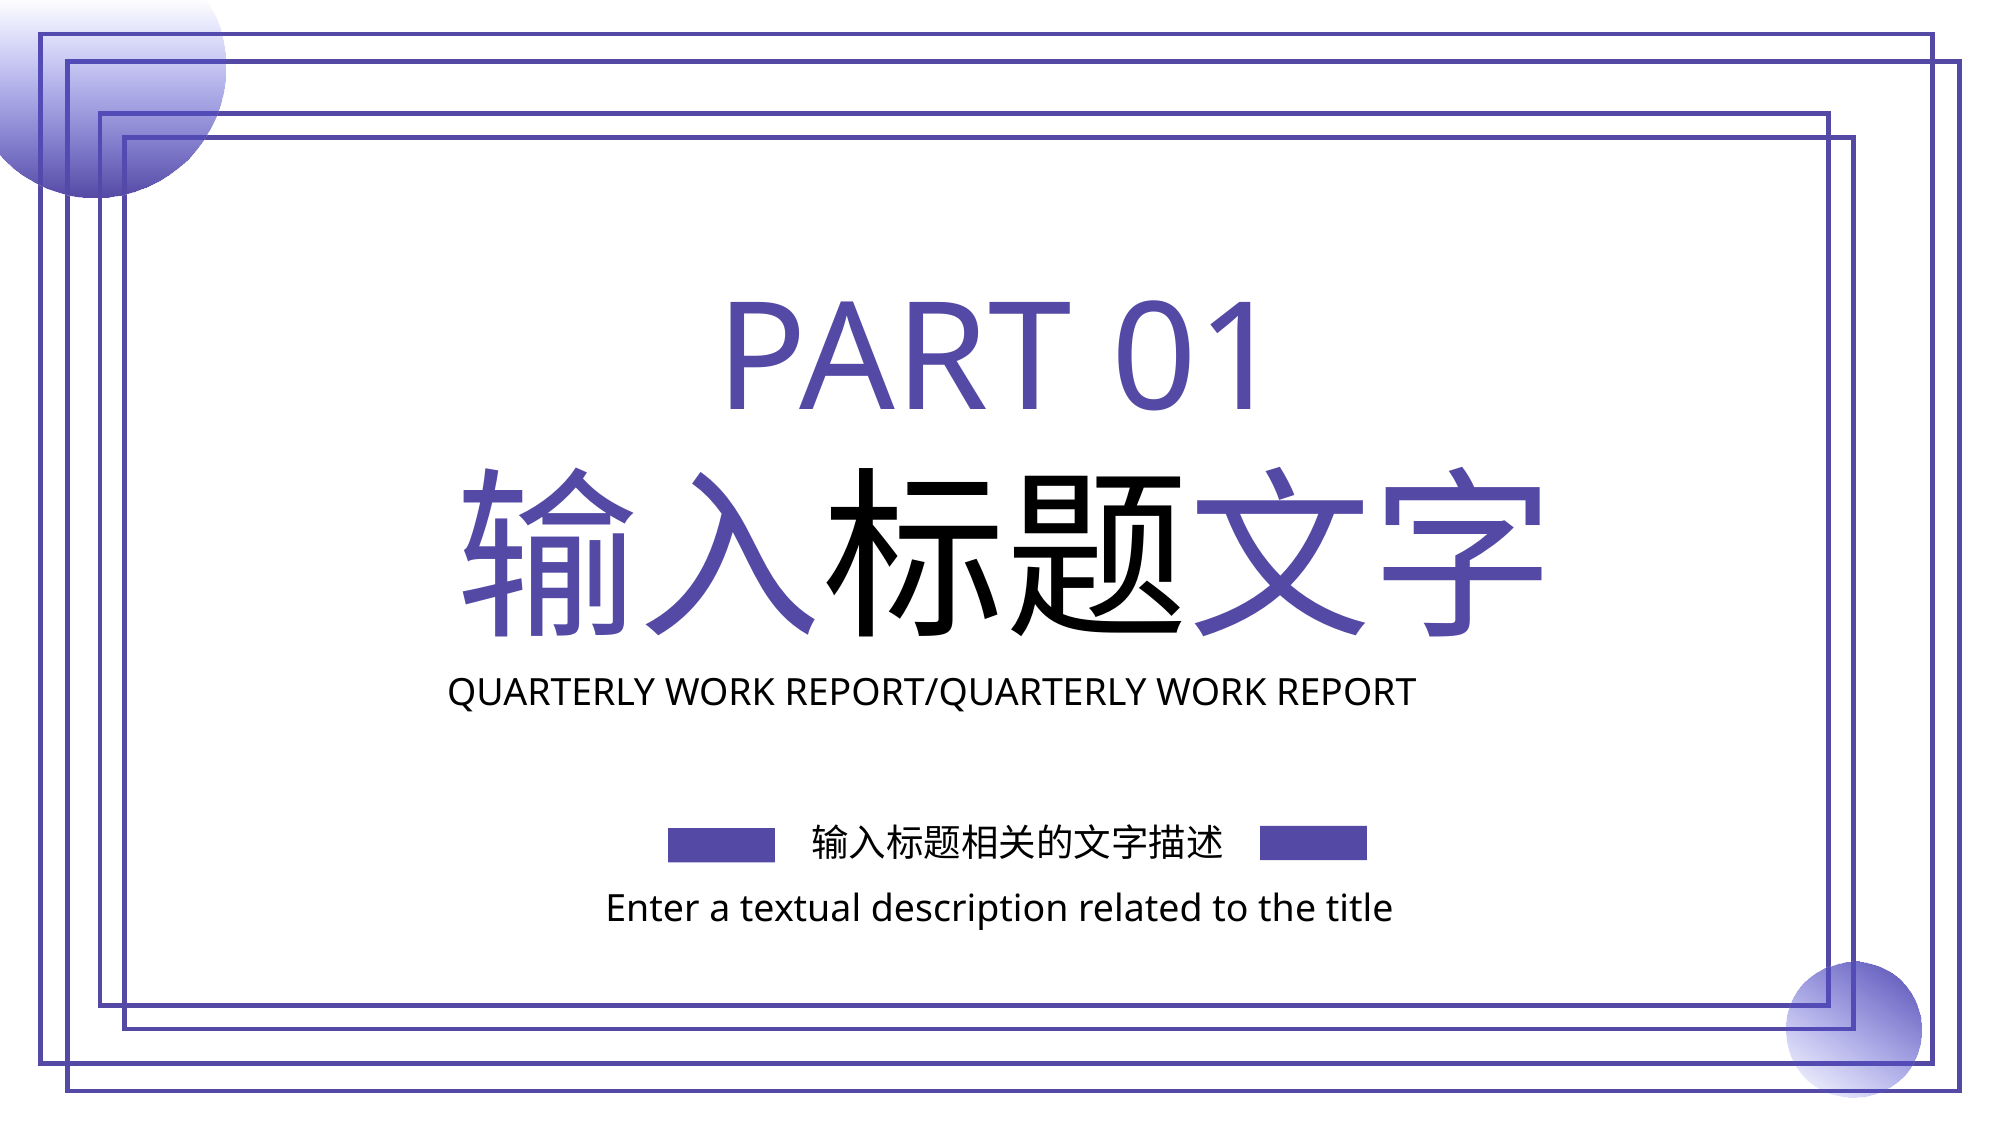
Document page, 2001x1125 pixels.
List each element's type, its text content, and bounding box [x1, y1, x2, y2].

text_box [124, 136, 1854, 1030]
text_box [1259, 825, 1368, 861]
text_box PART 01 [702, 251, 1298, 431]
text_box [1785, 961, 1922, 1098]
text_box [208, 113, 1830, 136]
text_box QUARTERLY WORK REPORT/QUARTERLY WORK REPORT [432, 660, 1568, 720]
text_box 输入标题相关的文字描述 [796, 811, 1239, 872]
text_box [0, 0, 226, 198]
text_box [667, 827, 776, 863]
text_box [99, 195, 124, 1006]
text_box Enter a textual description related to the title [590, 876, 1410, 936]
text_box 输入标题文字 [423, 431, 1588, 667]
